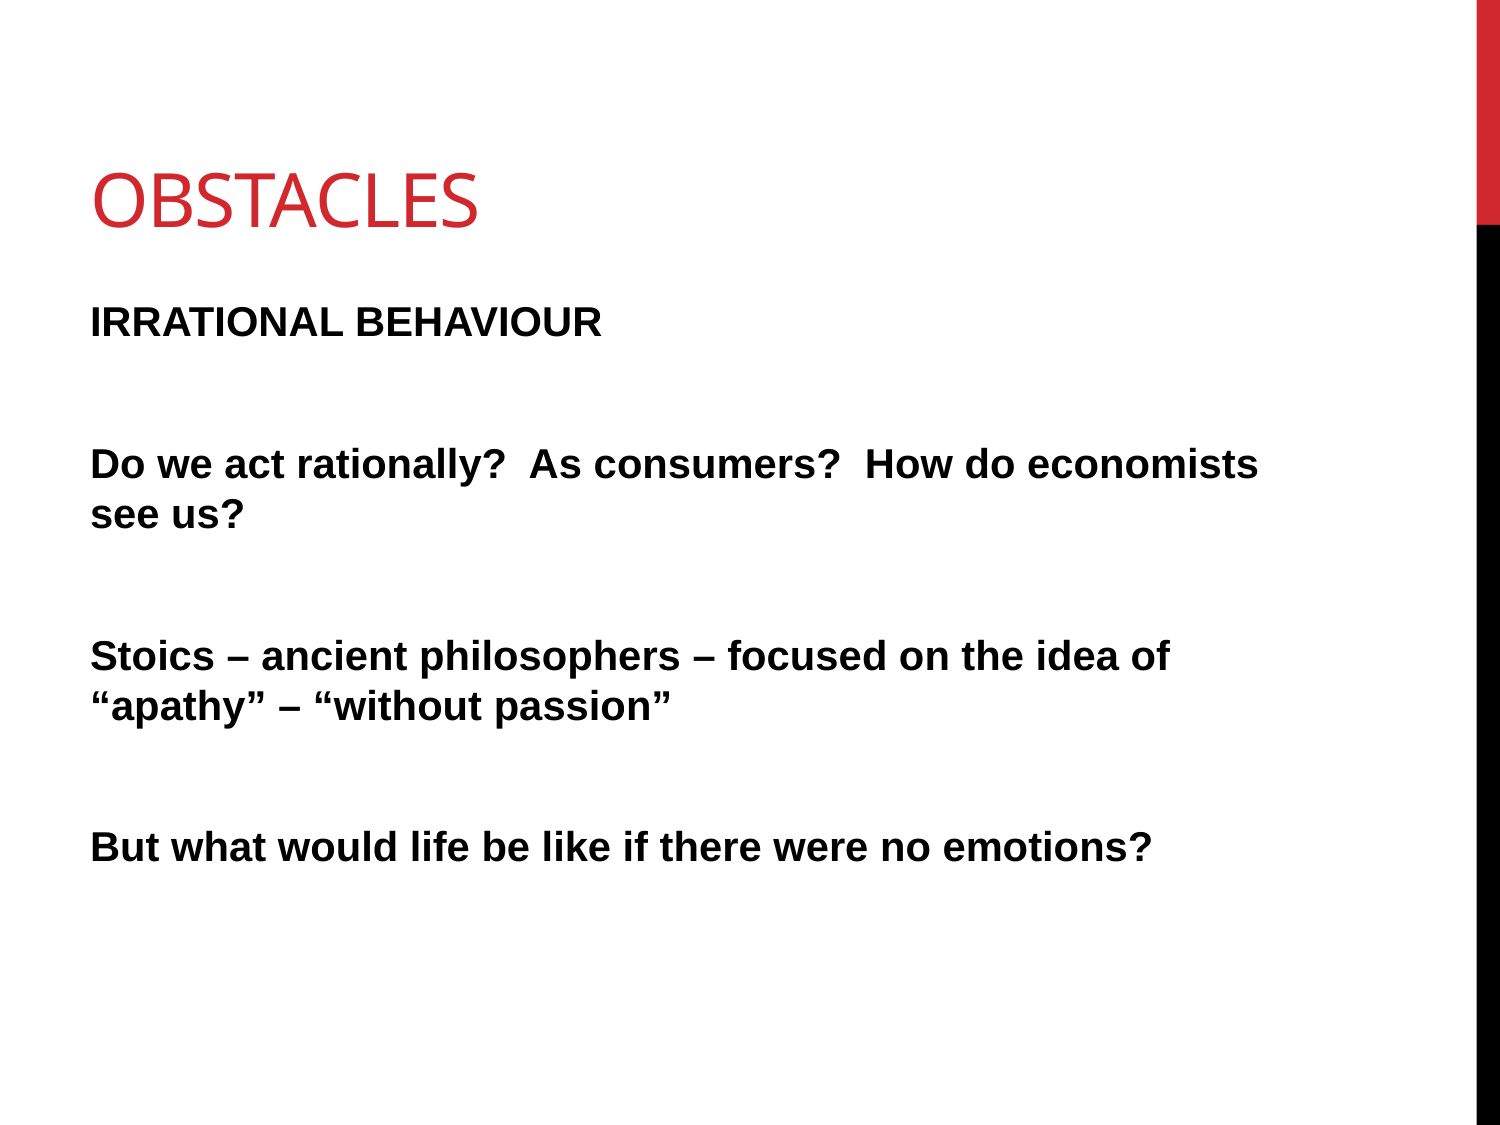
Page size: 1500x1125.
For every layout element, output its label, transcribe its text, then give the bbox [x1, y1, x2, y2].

title Obstacles [75, 25, 1025, 250]
list IRRATIONAL BEHAVIOUR Do we act rationally? As consumers? How do economists see us? Stoics – ancient philosophers – focused on the idea of “apathy” – “without passion” But what would life be like if there were no emotions? [75, 287, 1325, 1005]
